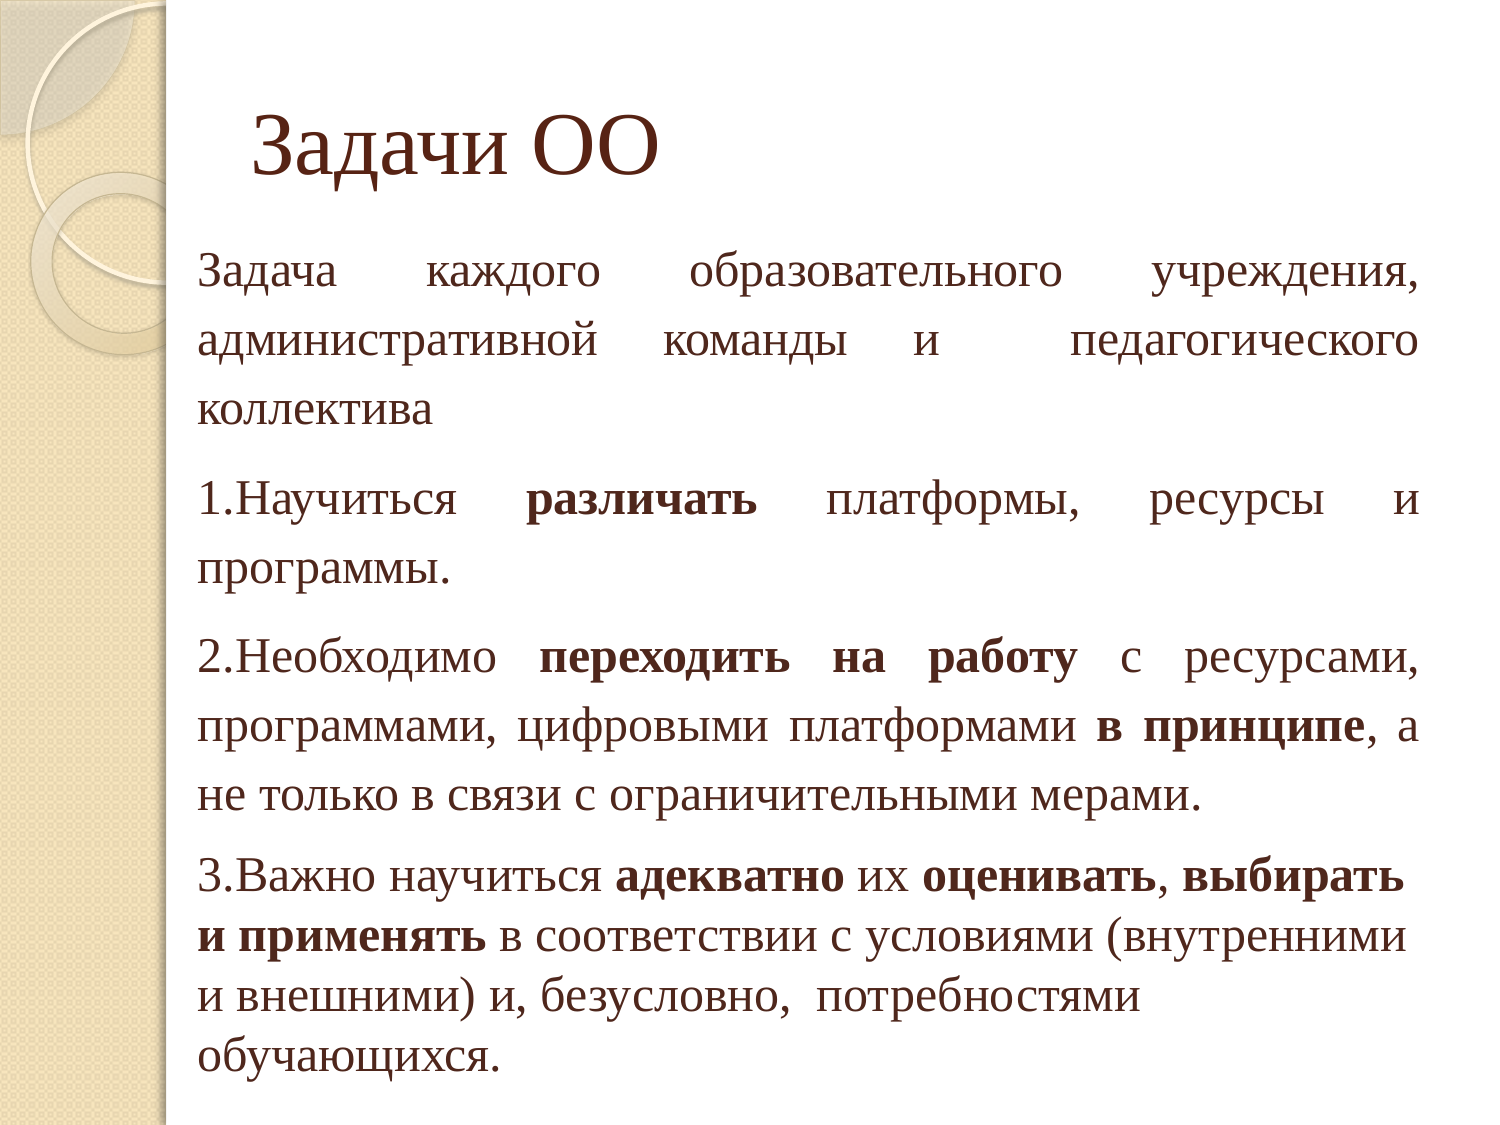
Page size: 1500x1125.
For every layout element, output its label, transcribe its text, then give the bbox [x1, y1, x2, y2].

title Задачи ОО [235, 45, 1466, 233]
text_box Задача каждого образовательного учреждения, административной команды и педагогического коллектива 1.Научиться различать платформы, ресурсы и программы. 2.Необходимо переходить на работу с ресурсами, программами, цифровыми платформами в принципе, а не только в связи с ограничительными мерами. 3.Важно научиться адекватно их оценивать, выбирать и применять в соответствии с условиями (внутренними и внешними) и, безусловно, потребностями обучающихся. [182, 219, 1435, 1089]
